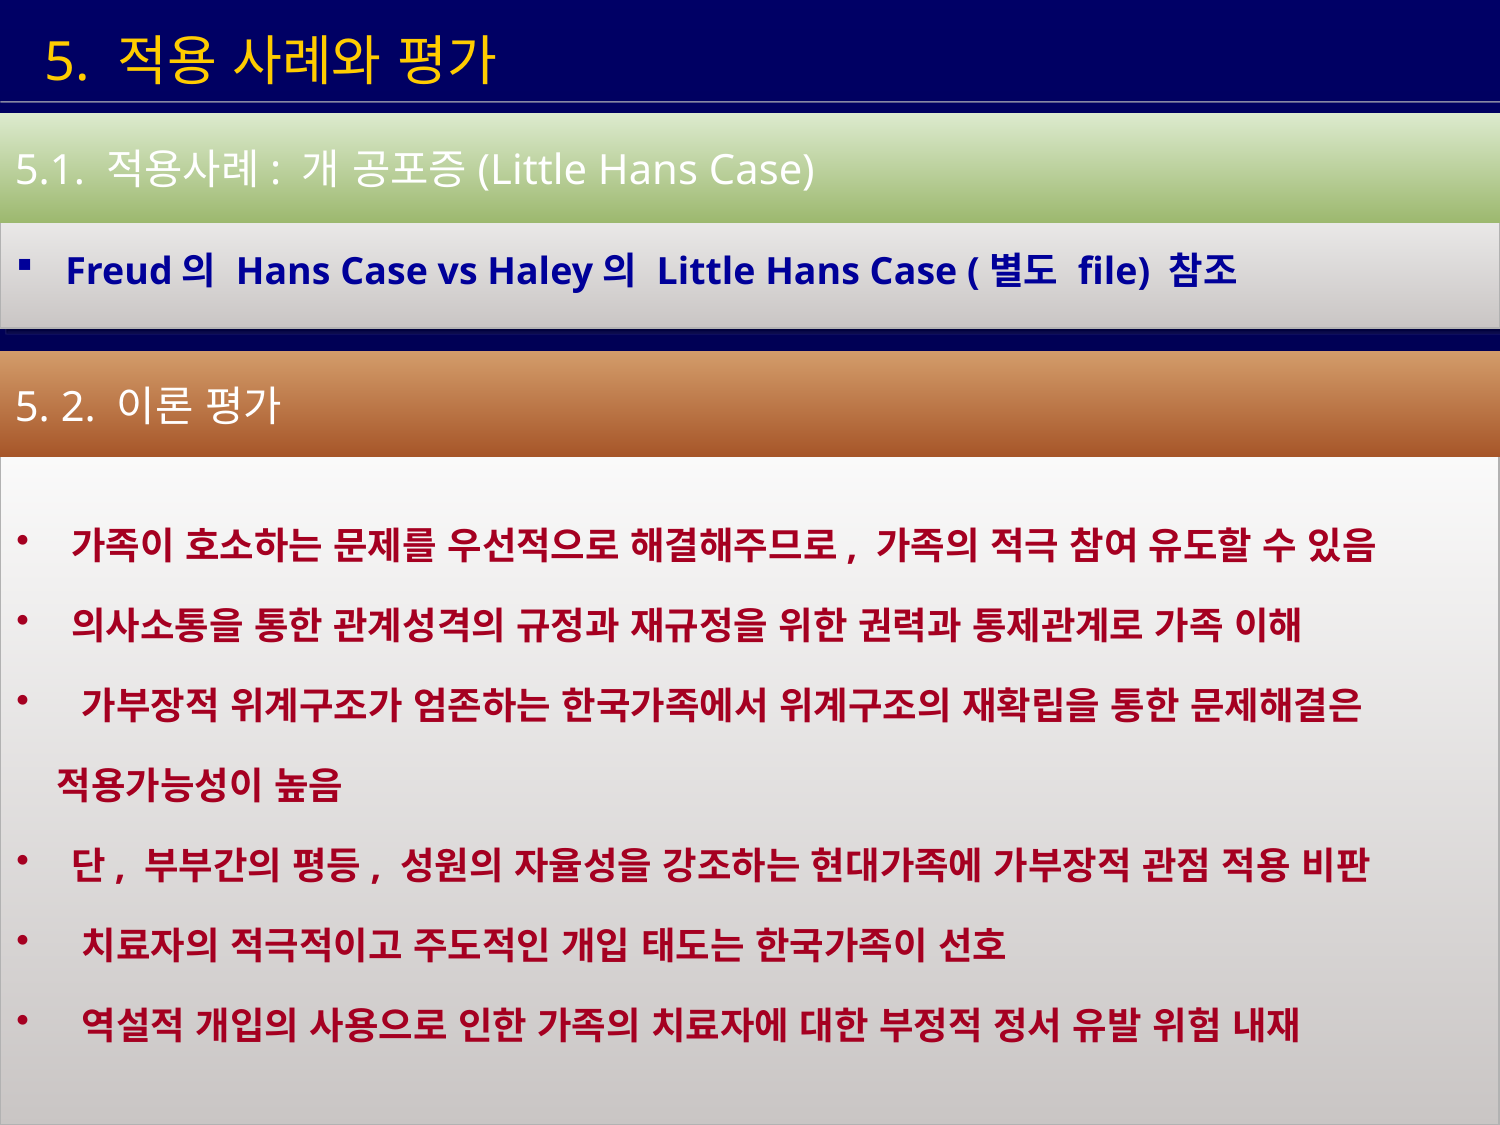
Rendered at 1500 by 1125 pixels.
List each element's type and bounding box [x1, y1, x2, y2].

text_box [0, 18, 1500, 1125]
